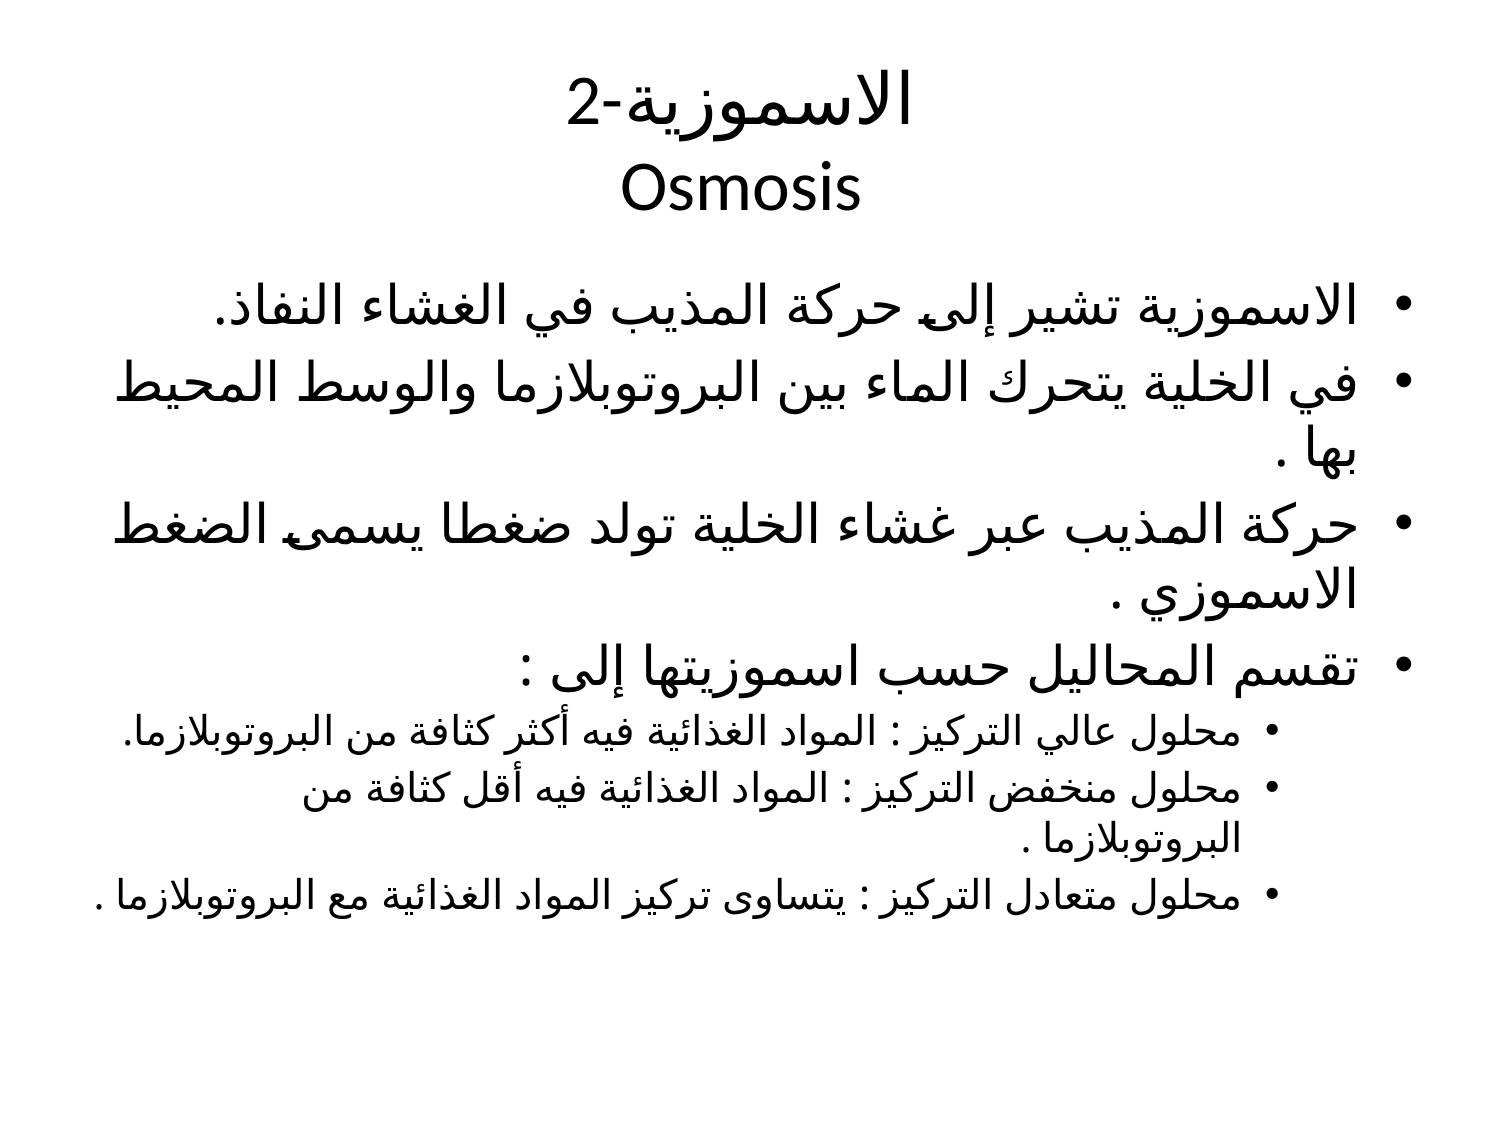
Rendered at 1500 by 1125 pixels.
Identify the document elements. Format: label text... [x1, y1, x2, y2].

title 2-الاسموزية Osmosis [75, 45, 1425, 233]
list الاسموزية تشير إلى حركة المذيب في الغشاء النفاذ. في الخلية يتحرك الماء بين البروتوبلازما والوسط المحيط بها . حركة المذيب عبر غشاء الخلية تولد ضغطا يسمى الضغط الاسموزي . تقسم المحاليل حسب اسموزيتها إلى : محلول عالي التركيز : المواد الغذائية فيه أكثر كثافة من البروتوبلازما. محلول منخفض التركيز : المواد الغذائية فيه أقل كثافة من البروتوبلازما . محلول متعادل التركيز : يتساوى تركيز المواد الغذائية مع البروتوبلازما . [75, 262, 1425, 1005]
